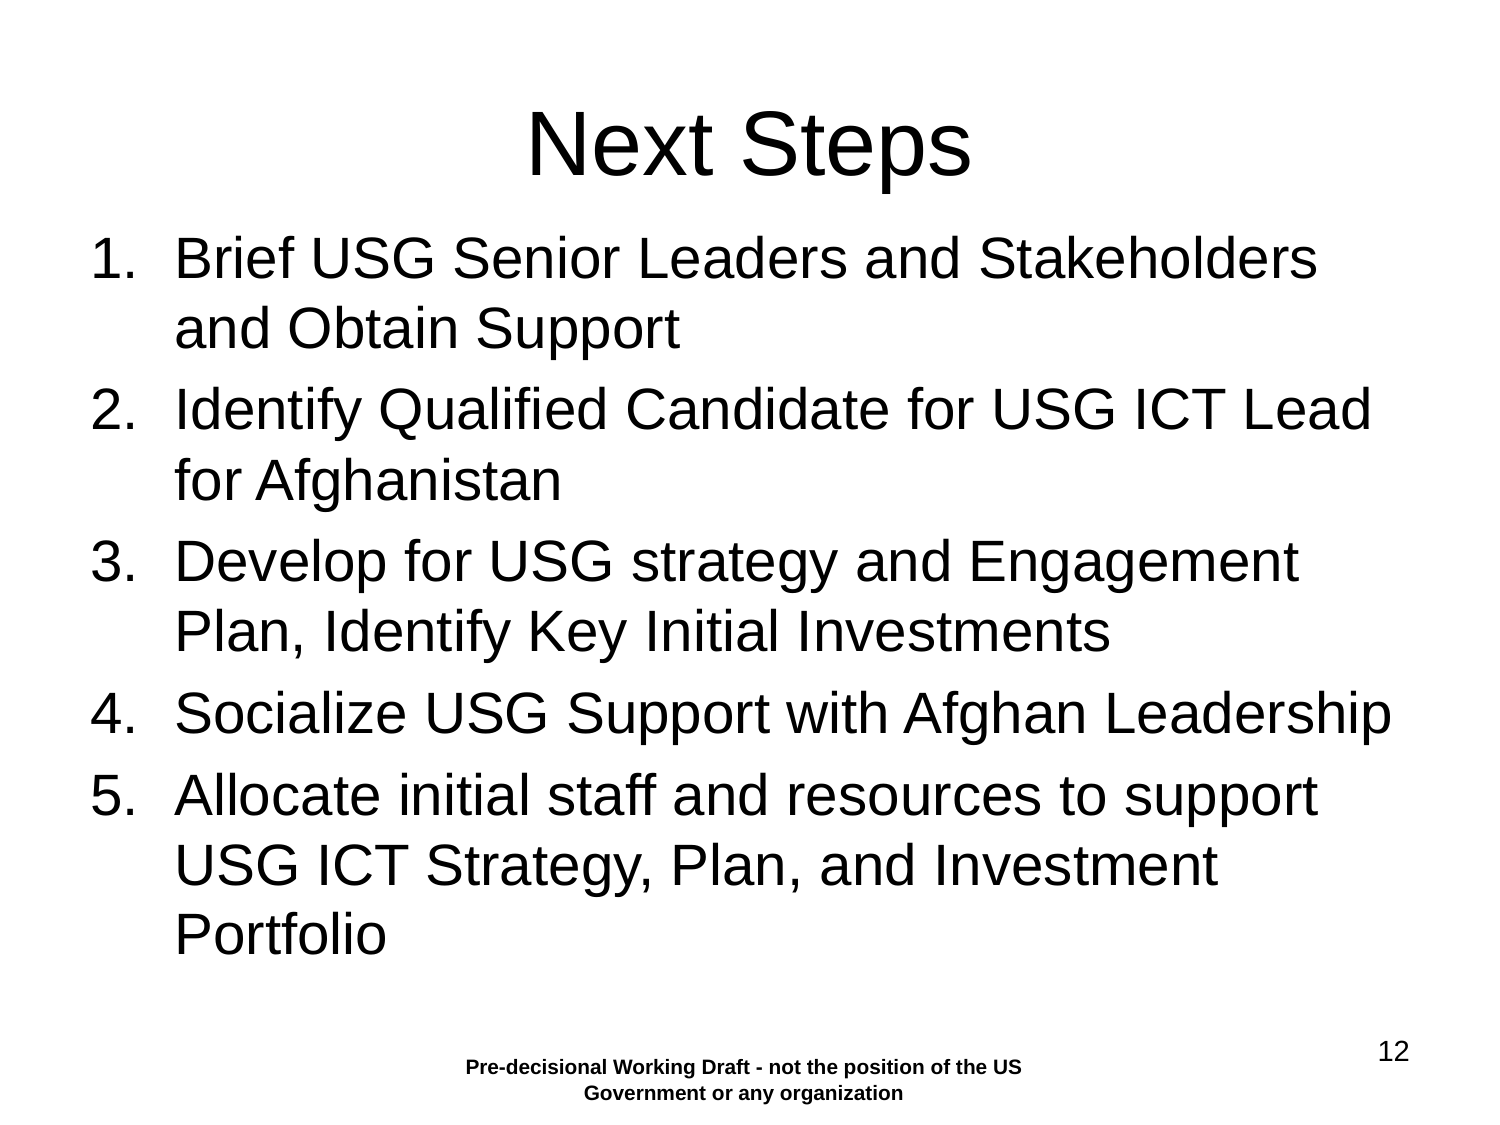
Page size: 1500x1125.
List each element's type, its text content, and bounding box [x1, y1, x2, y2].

list Brief USG Senior Leaders and Stakeholders and Obtain Support Identify Qualified Candidate for USG ICT Lead for Afghanistan Develop for USG strategy and Engagement Plan, Identify Key Initial Investments Socialize USG Support with Afghan Leadership Allocate initial staff and resources to support USG ICT Strategy, Plan, and Investment Portfolio [74, 212, 1426, 956]
slide_number 12 [1074, 1024, 1426, 1103]
title Next Steps [74, 44, 1426, 212]
